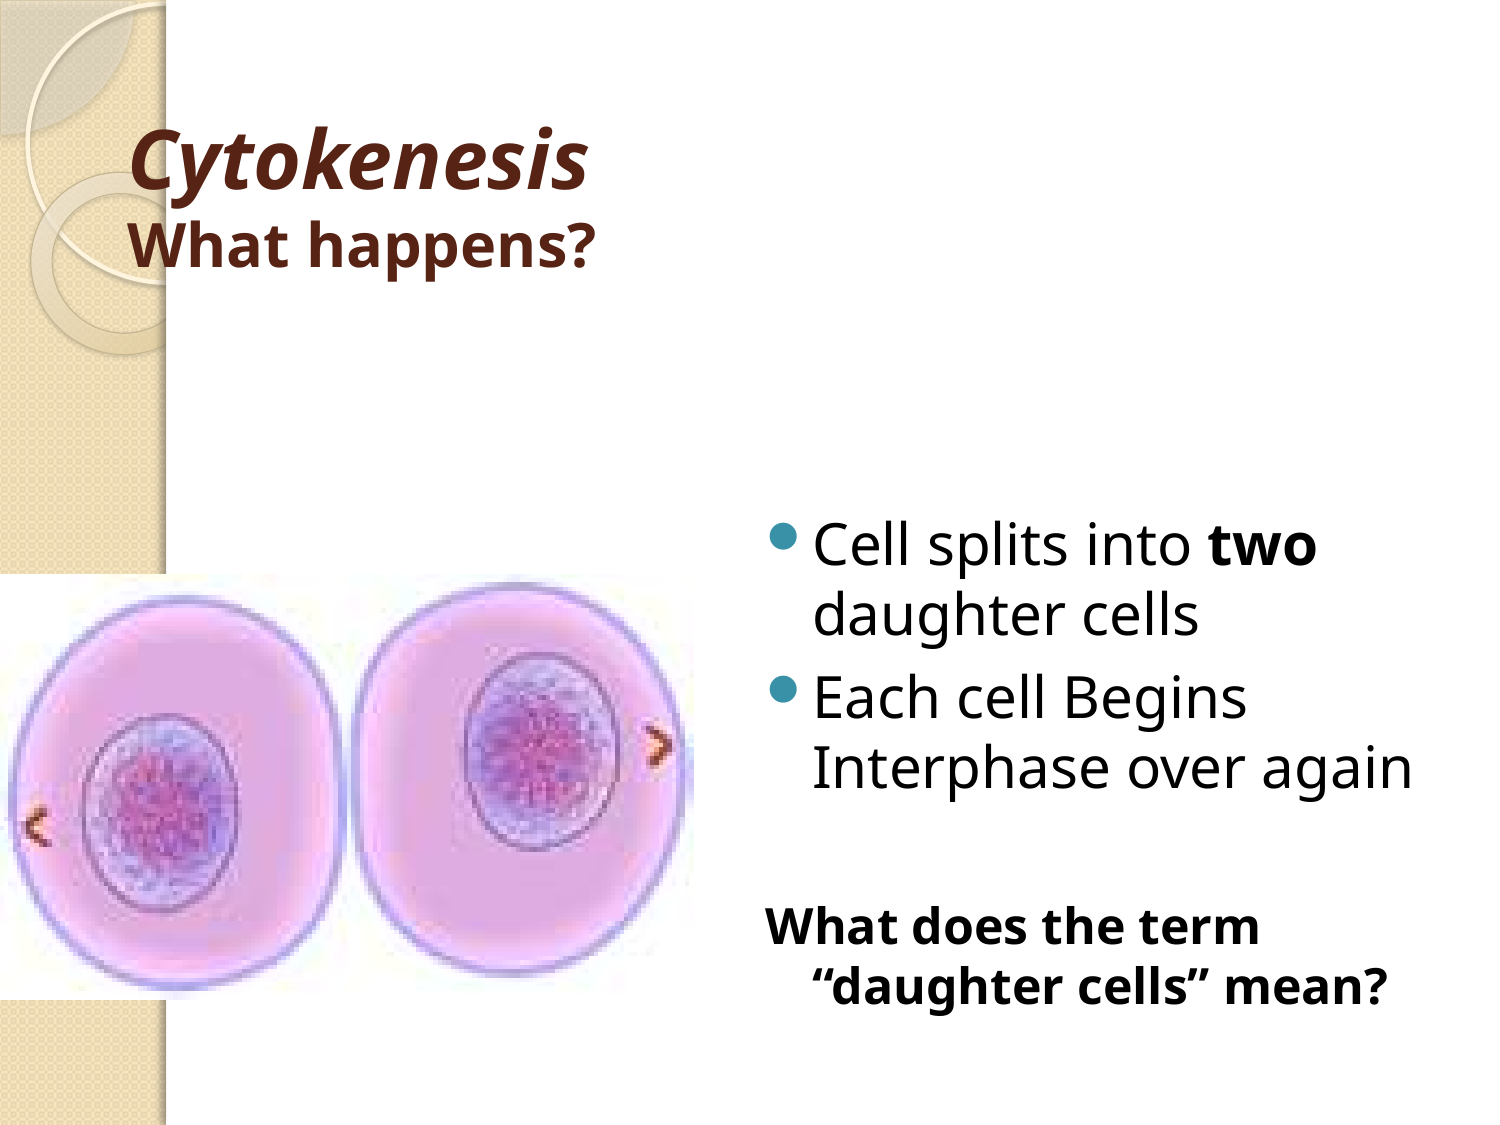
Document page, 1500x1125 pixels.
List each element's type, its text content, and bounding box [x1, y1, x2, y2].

title Cytokenesis What happens? [112, 99, 1388, 288]
list Cell splits into two daughter cells Each cell Begins Interphase over again What does the term “daughter cells” mean? [737, 500, 1475, 1025]
picture [0, 574, 695, 1001]
